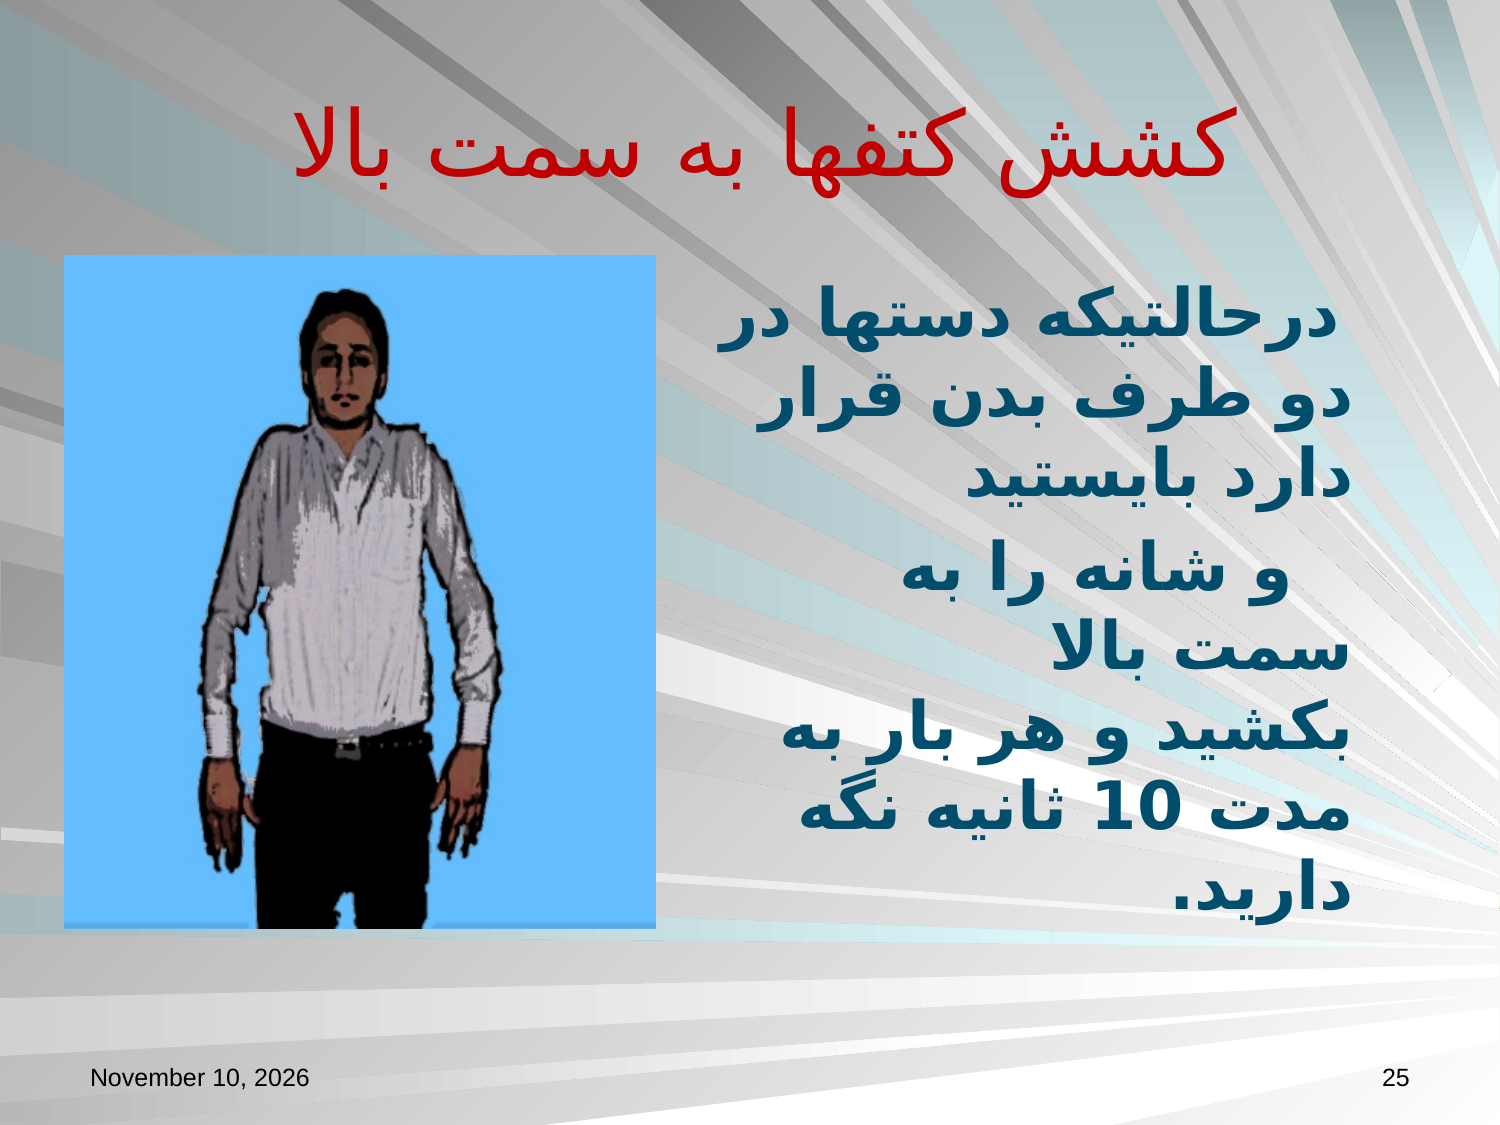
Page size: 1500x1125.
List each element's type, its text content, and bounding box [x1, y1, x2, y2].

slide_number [74, 1023, 426, 1100]
slide_number 25 [1074, 1023, 1426, 1100]
list درحالتیکه دستها در دو طرف بدن قرار دارد بایستید و شانه را به سمت بالا بکشید و هر بار به مدت 10 ثانیه نگه دارید. [690, 262, 1426, 1006]
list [64, 255, 656, 929]
title کشش کتفها به سمت بالا [74, 45, 1426, 234]
